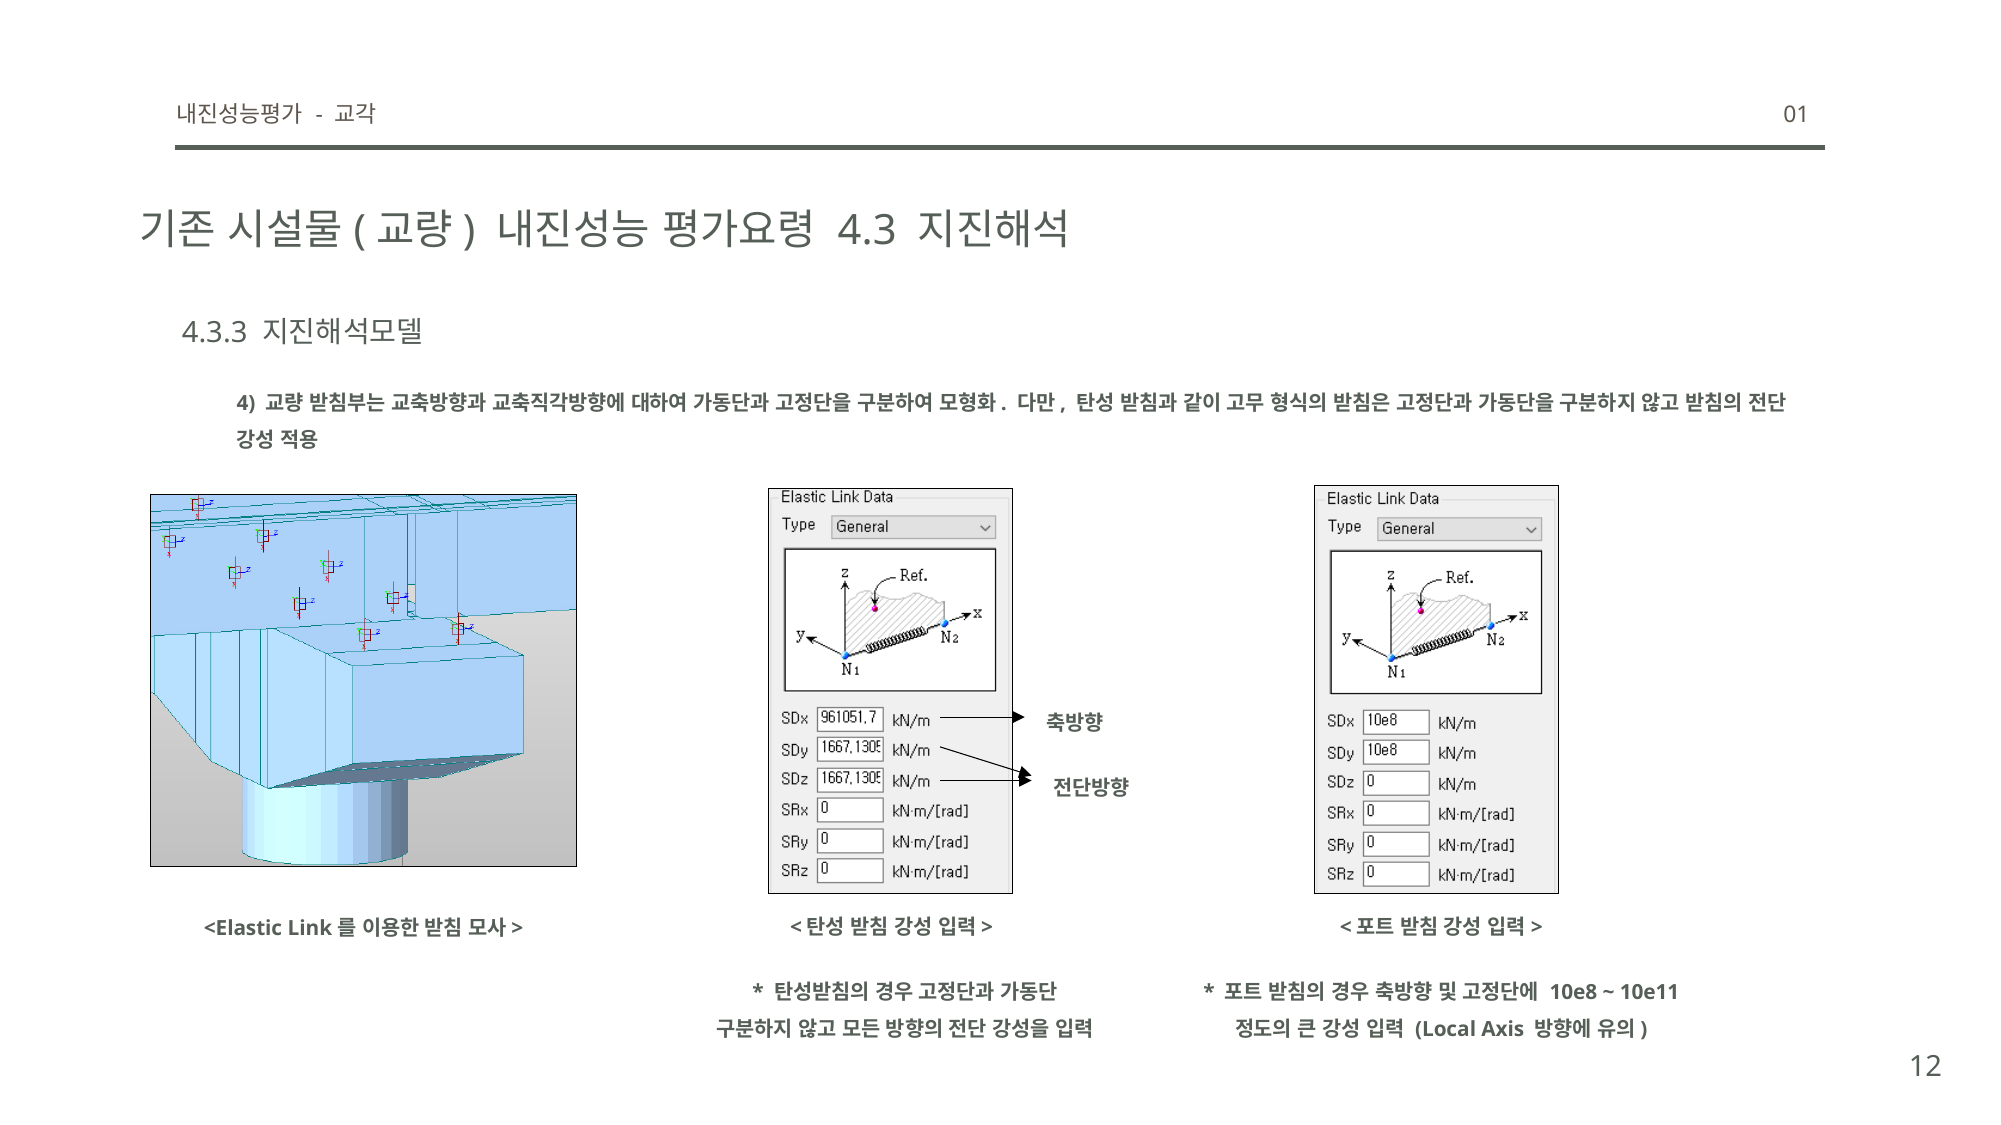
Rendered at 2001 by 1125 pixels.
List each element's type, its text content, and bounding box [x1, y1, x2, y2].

text_box <탄성 받침 강성 입력> [686, 893, 1097, 947]
text_box * 탄성받침의 경우 고정단과 가동단 구분하지 않고 모든 방향의 전단 강성을 입력 [699, 958, 1110, 1049]
text_box 4.3.3 지진해석모델 [167, 288, 528, 357]
text_box 축방향 [1025, 689, 1125, 742]
text_box 4) 교량 받침부는 교축방향과 교축직각방향에 대하여 가동단과 고정단을 구분하여 모형화. 다만, 탄성 받침과 같이 고무 형식의 받침은 고정단과 가동단을 구분하지 않고 받침의 전단 강성 적용 [221, 369, 1840, 459]
text_box 기존 시설물(교량) 내진성능 평가요령 4.3 지진해석 [124, 195, 1087, 260]
text_box * 포트 받침의 경우 축방향 및 고정단에 10e8 ~ 10e11 정도의 큰 강성 입력 (Local Axis 방향에 유의) [1172, 958, 1710, 1049]
text_box 12 [1893, 1039, 1957, 1090]
picture [1313, 485, 1559, 894]
text_box <포트 받침 강성 입력> [1236, 893, 1647, 947]
text_box <Elastic Link를 이용한 받침 모사> [66, 894, 662, 947]
text_box 전단방향 [1013, 754, 1173, 807]
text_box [167, 91, 1825, 135]
picture [150, 494, 577, 867]
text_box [939, 746, 1032, 776]
picture [768, 488, 1013, 894]
